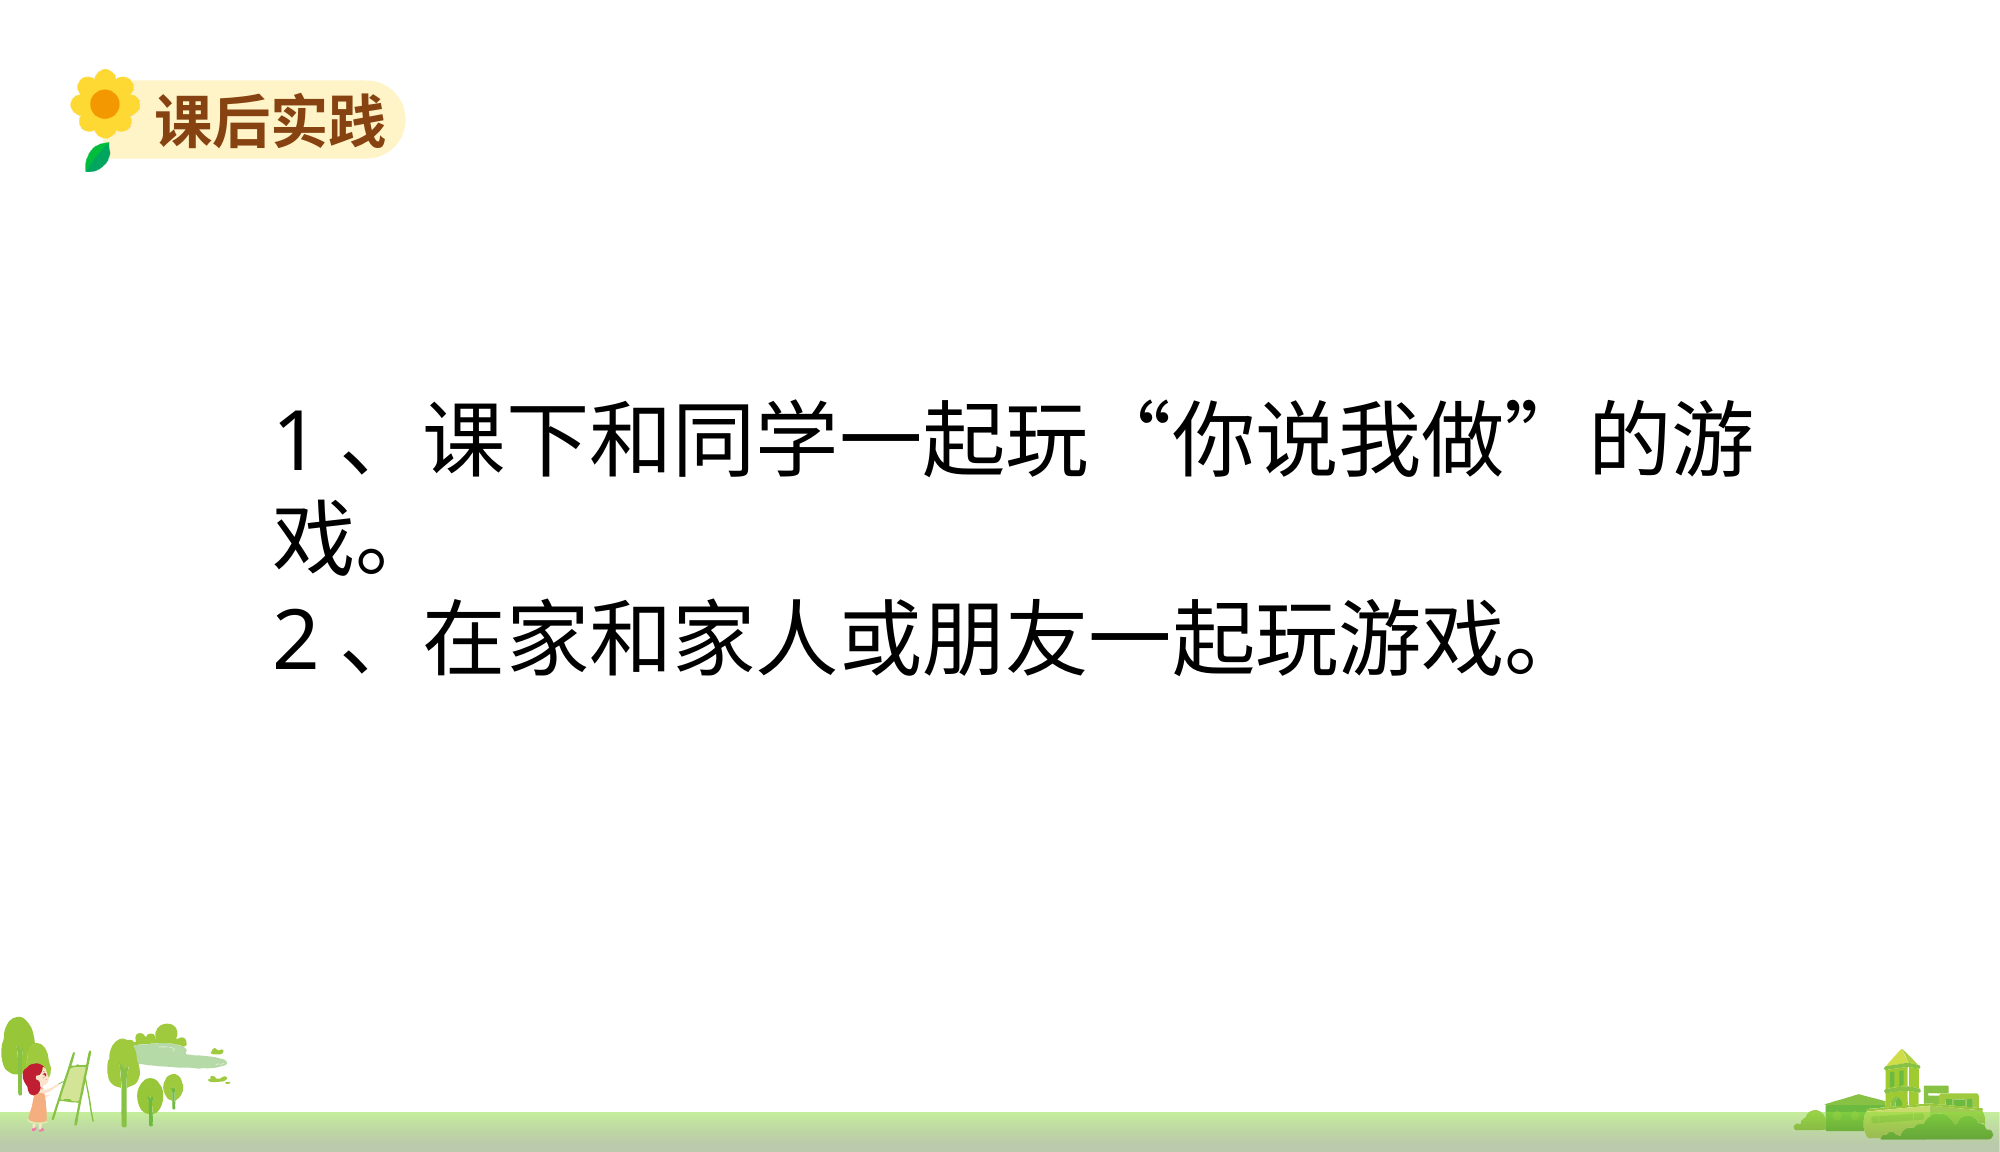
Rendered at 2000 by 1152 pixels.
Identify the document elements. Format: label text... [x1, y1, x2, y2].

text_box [70, 69, 406, 172]
text_box 1、课下和同学一起玩“你说我做”的游戏。 2、在家和家人或朋友一起玩游戏。 [257, 379, 1786, 694]
